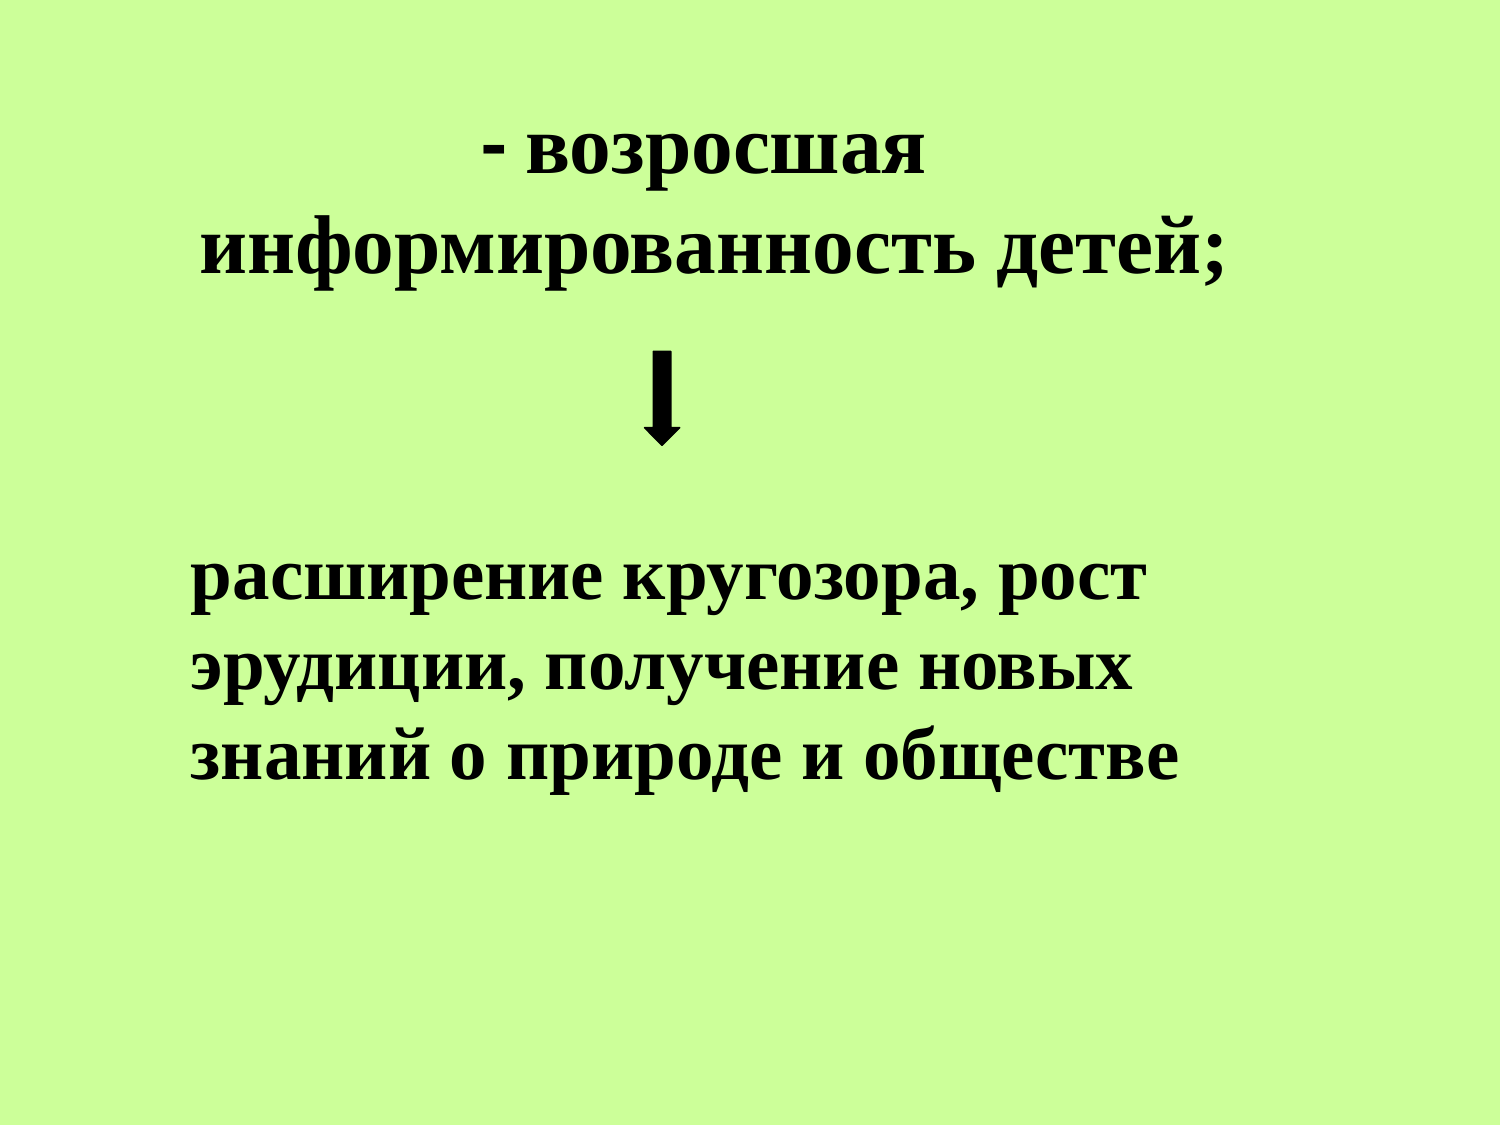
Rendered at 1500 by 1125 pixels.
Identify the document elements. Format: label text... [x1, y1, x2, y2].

text_box - возросшая информированность детей; [105, 83, 1325, 298]
text_box расширение кругозора, рост эрудиции, получение новых знаний о природе и обществе [175, 517, 1313, 802]
text_box [644, 351, 680, 446]
